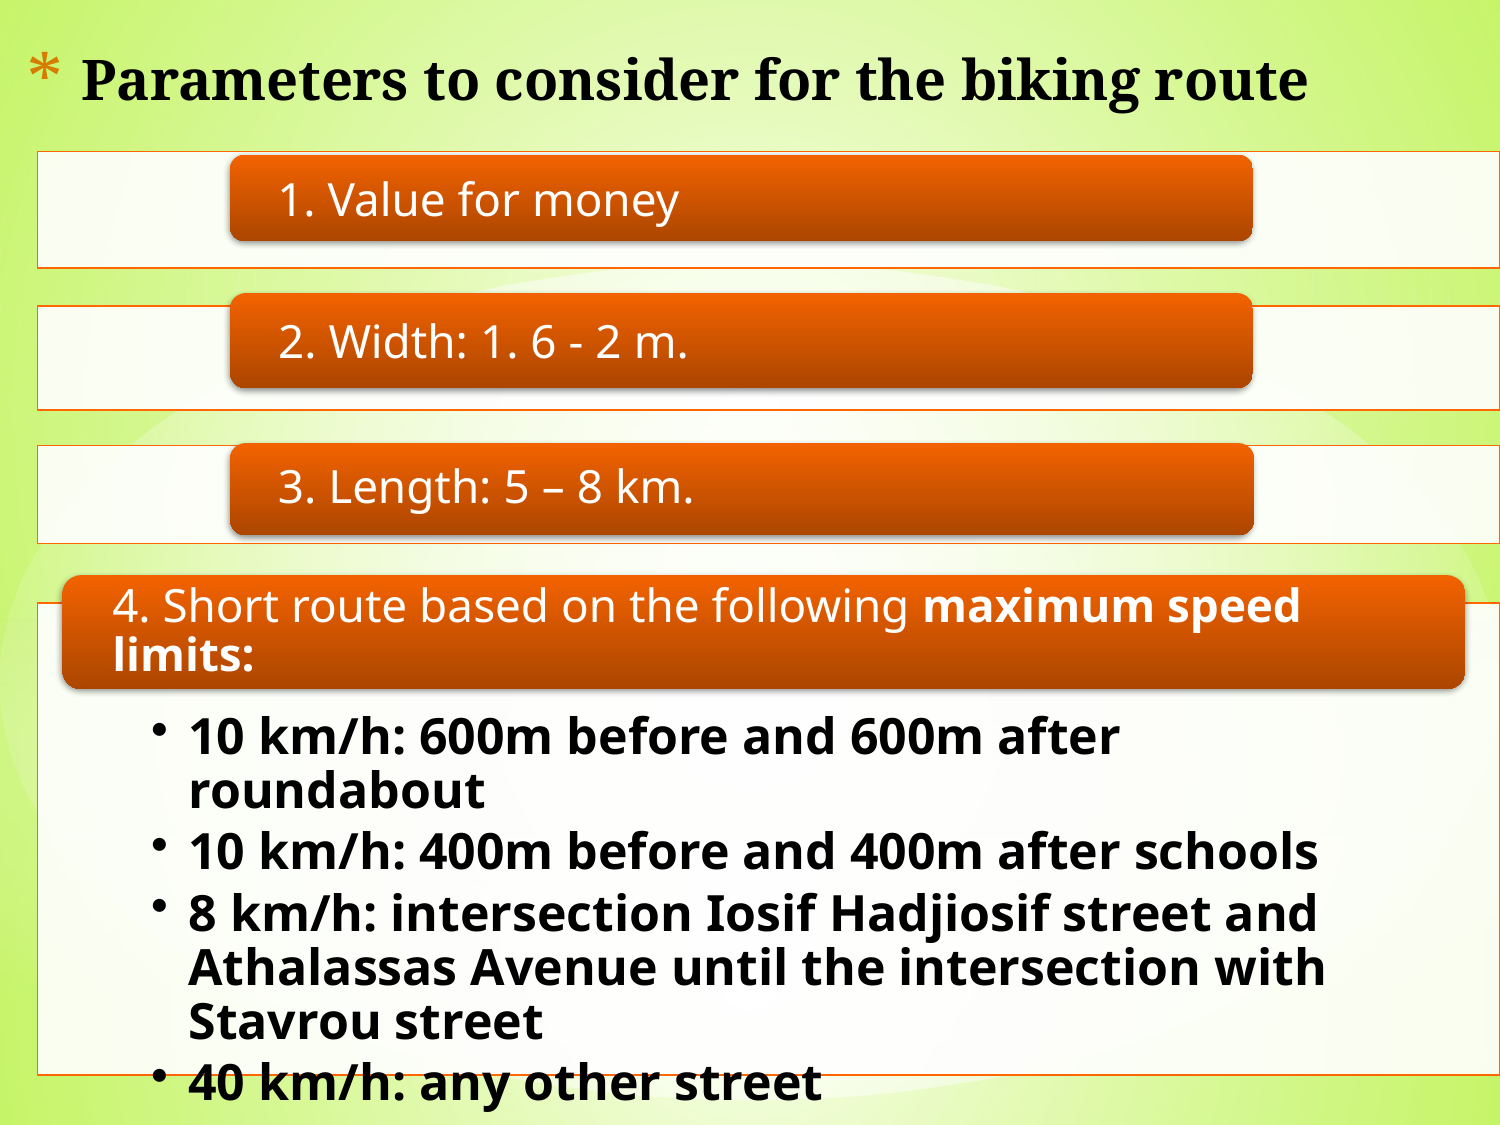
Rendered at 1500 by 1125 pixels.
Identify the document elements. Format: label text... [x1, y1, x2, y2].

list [37, 149, 1500, 1076]
title Parameters to consider for the biking route [0, 37, 1325, 138]
